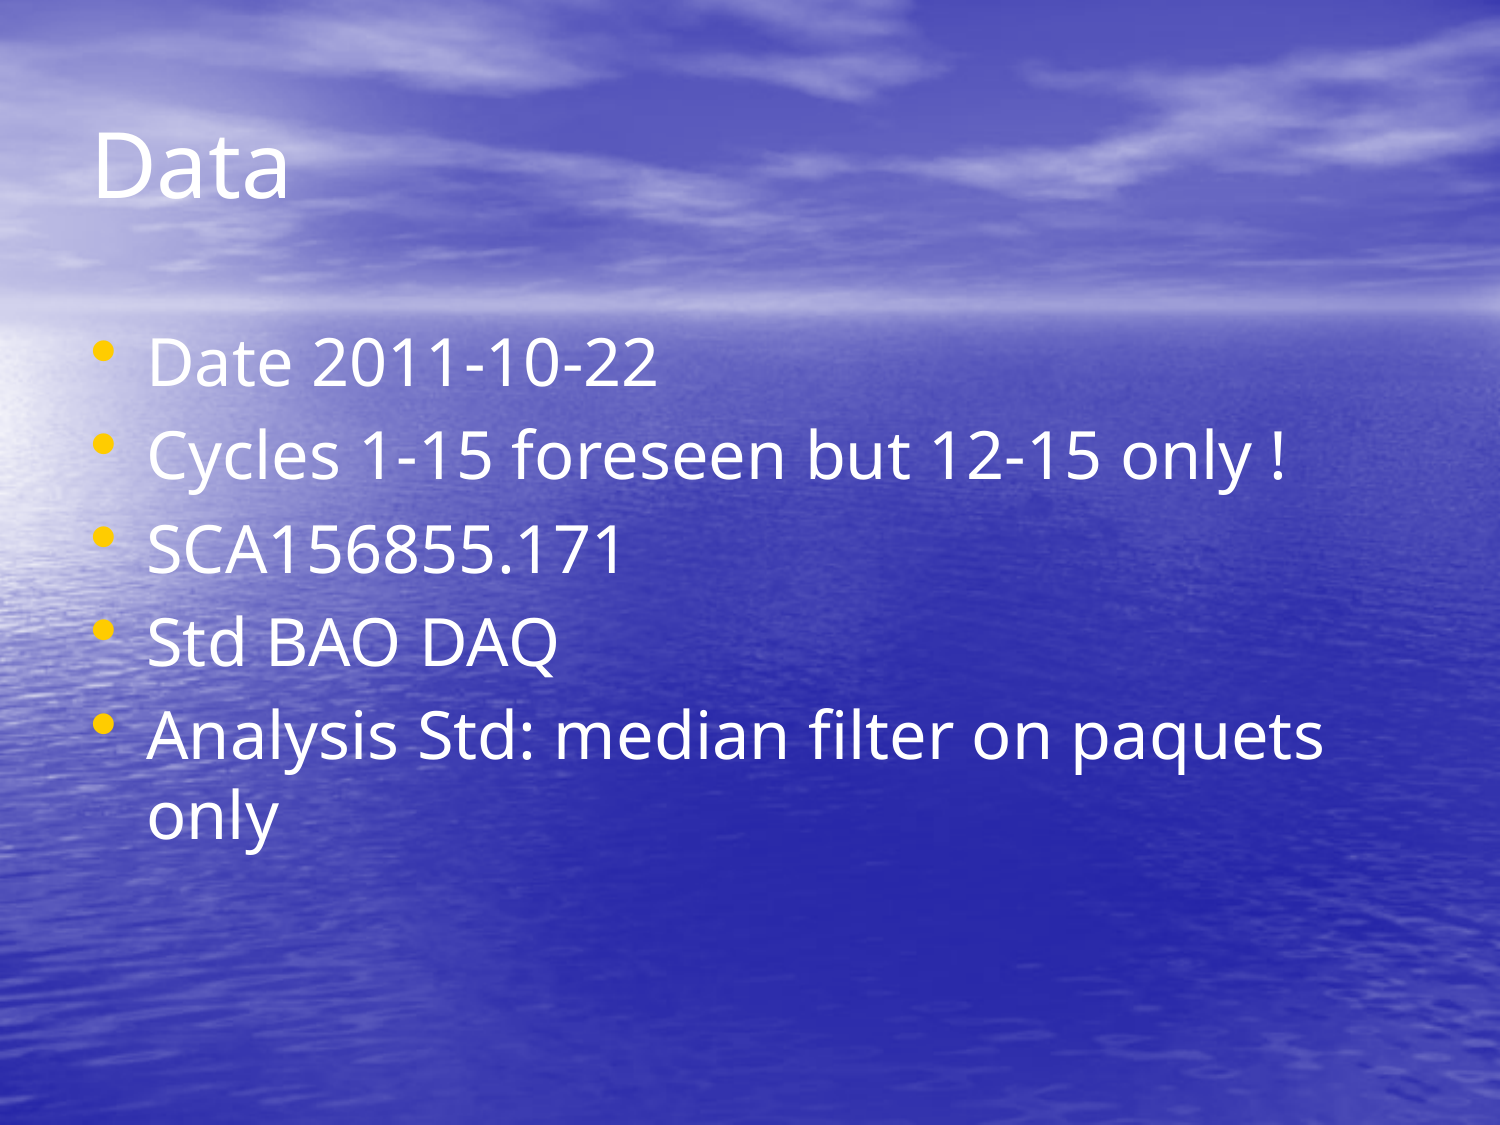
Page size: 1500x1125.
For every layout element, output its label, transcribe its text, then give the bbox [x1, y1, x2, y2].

list Date 2011-10-22 Cycles 1-15 foreseen but 12-15 only ! SCA156855.171 Std BAO DAQ Analysis Std: median filter on paquets only [74, 312, 1426, 988]
title Data [74, 47, 1426, 276]
